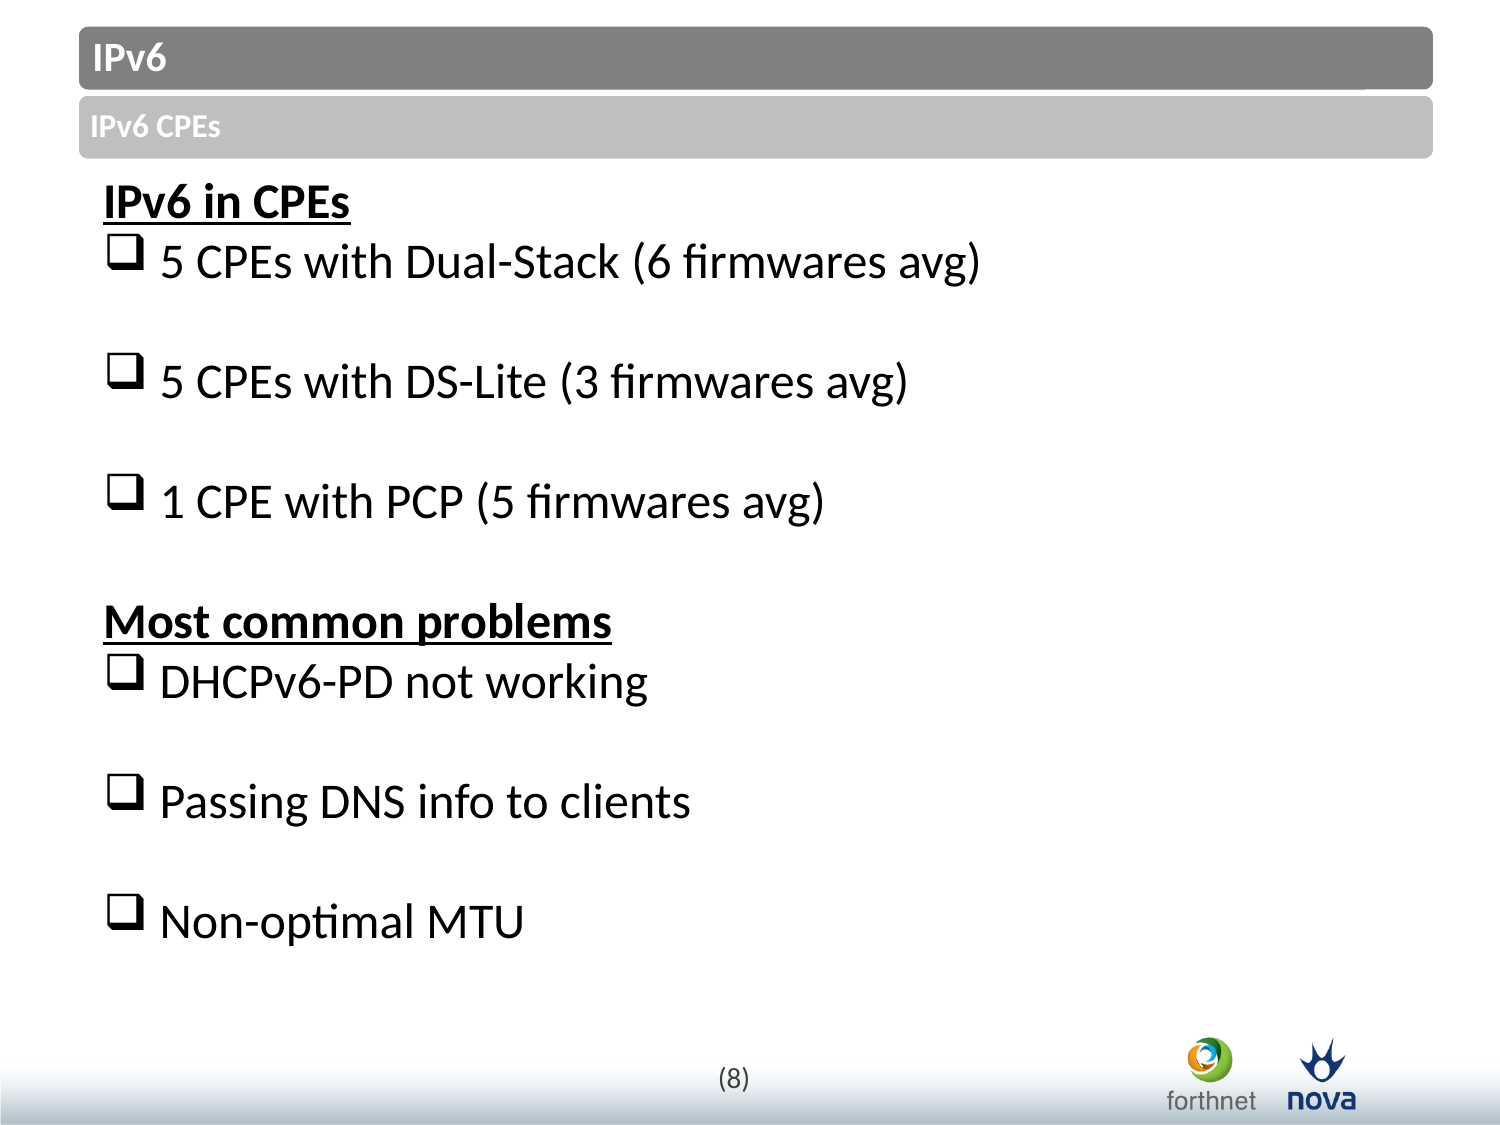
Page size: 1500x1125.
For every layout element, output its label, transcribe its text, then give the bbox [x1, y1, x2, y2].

text_box IPv6 in CPEs 5 CPEs with Dual-Stack (6 firmwares avg) 5 CPEs with DS-Lite (3 firmwares avg) 1 CPE with PCP (5 firmwares avg) Most common problems DHCPv6-PD not working Passing DNS info to clients Non-optimal MTU [88, 169, 1424, 956]
slide_number (8) [703, 1046, 1054, 1107]
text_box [76, 24, 1436, 162]
picture [2, 1010, 1500, 1125]
